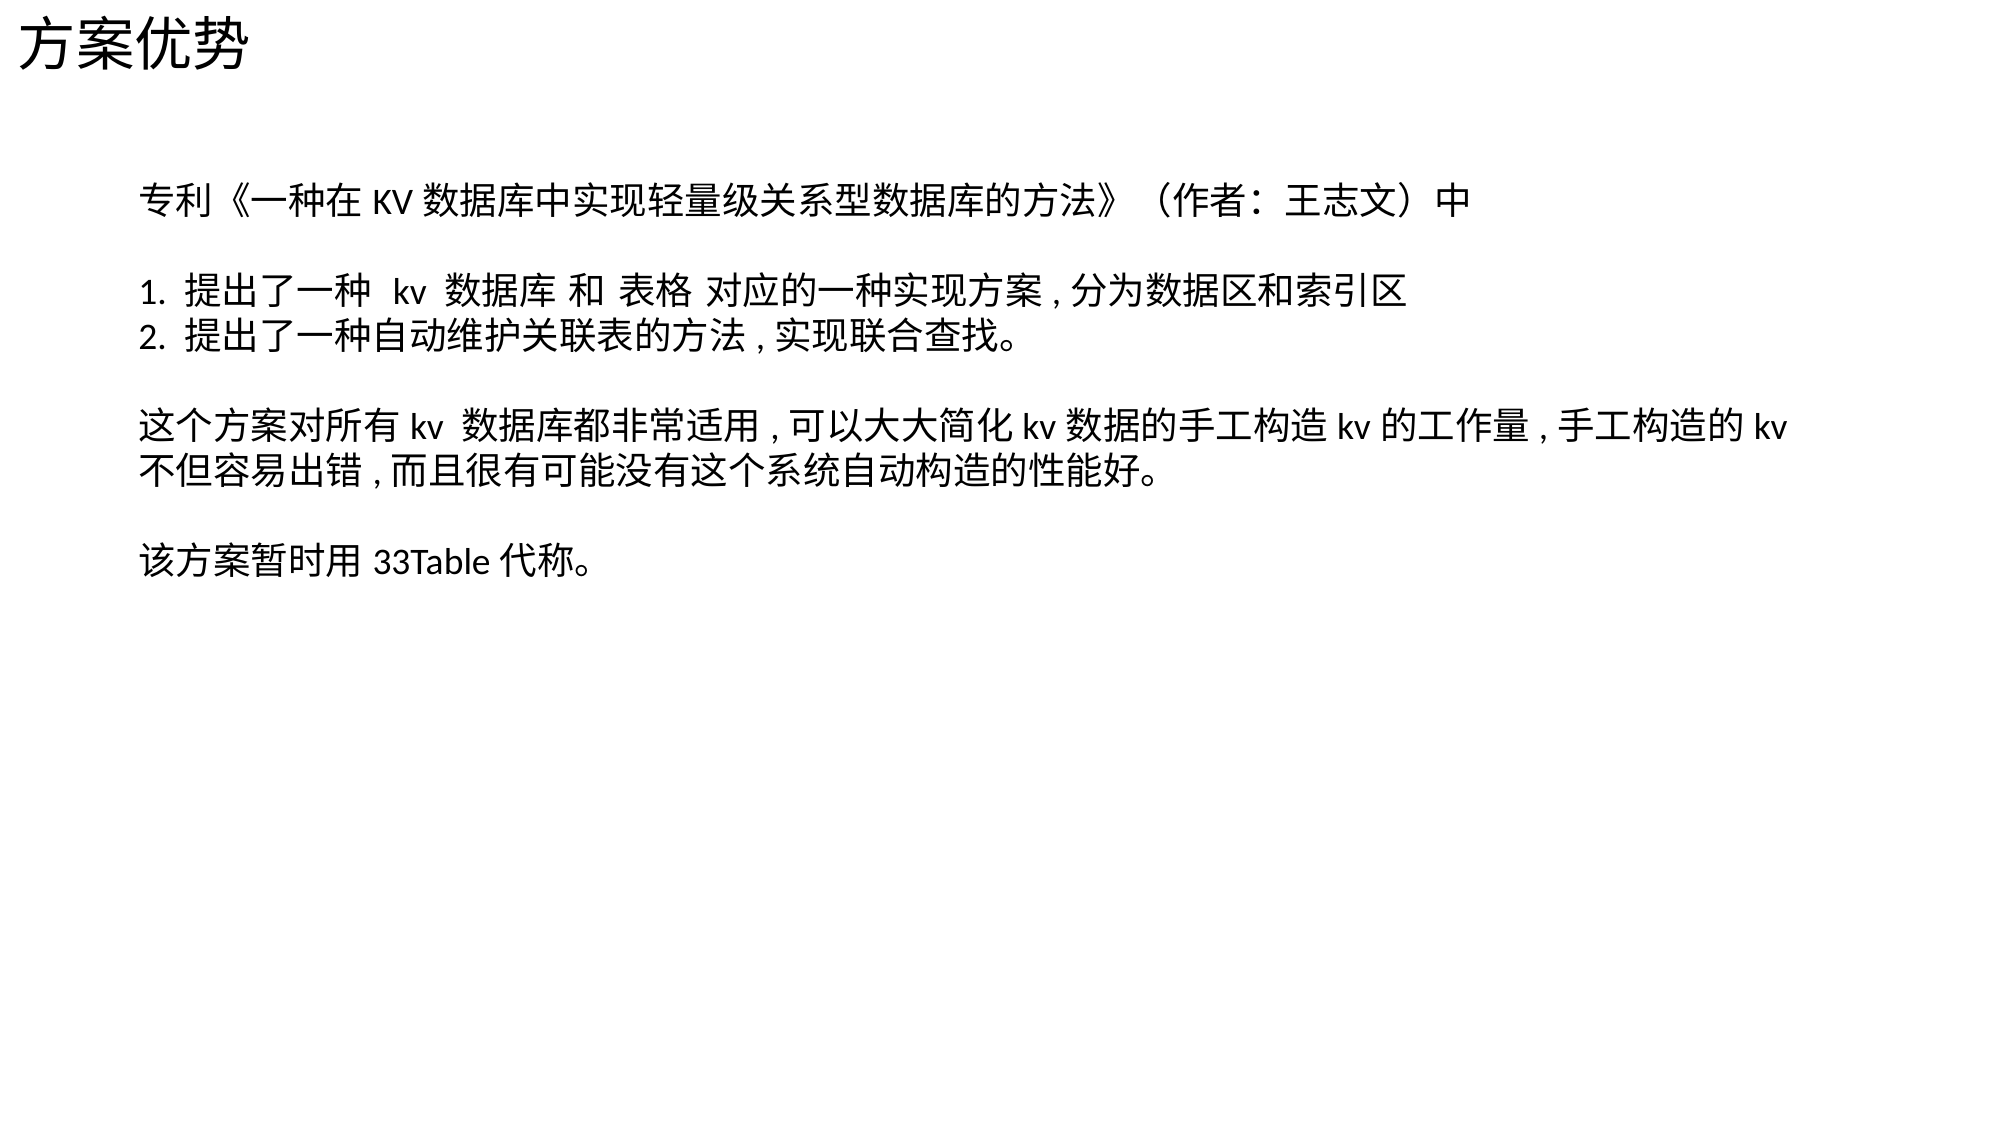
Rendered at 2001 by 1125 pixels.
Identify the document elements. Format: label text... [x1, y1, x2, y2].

text_box 方案优势 [3, 0, 266, 85]
text_box 专利《一种在KV数据库中实现轻量级关系型数据库的方法》（作者：王志文）中 1. 提出了一种 kv 数据库 和 表格 对应的一种实现方案,分为数据区和索引区 2. 提出了一种自动维护关联表的方法,实现联合查找。 这个方案对所有kv 数据库都非常适用,可以大大简化kv数据的手工构造kv的工作量,手工构造的kv 不但容易出错,而且很有可能没有这个系统自动构造的性能好。 该方案暂时用33Table代称。 [123, 169, 1822, 590]
